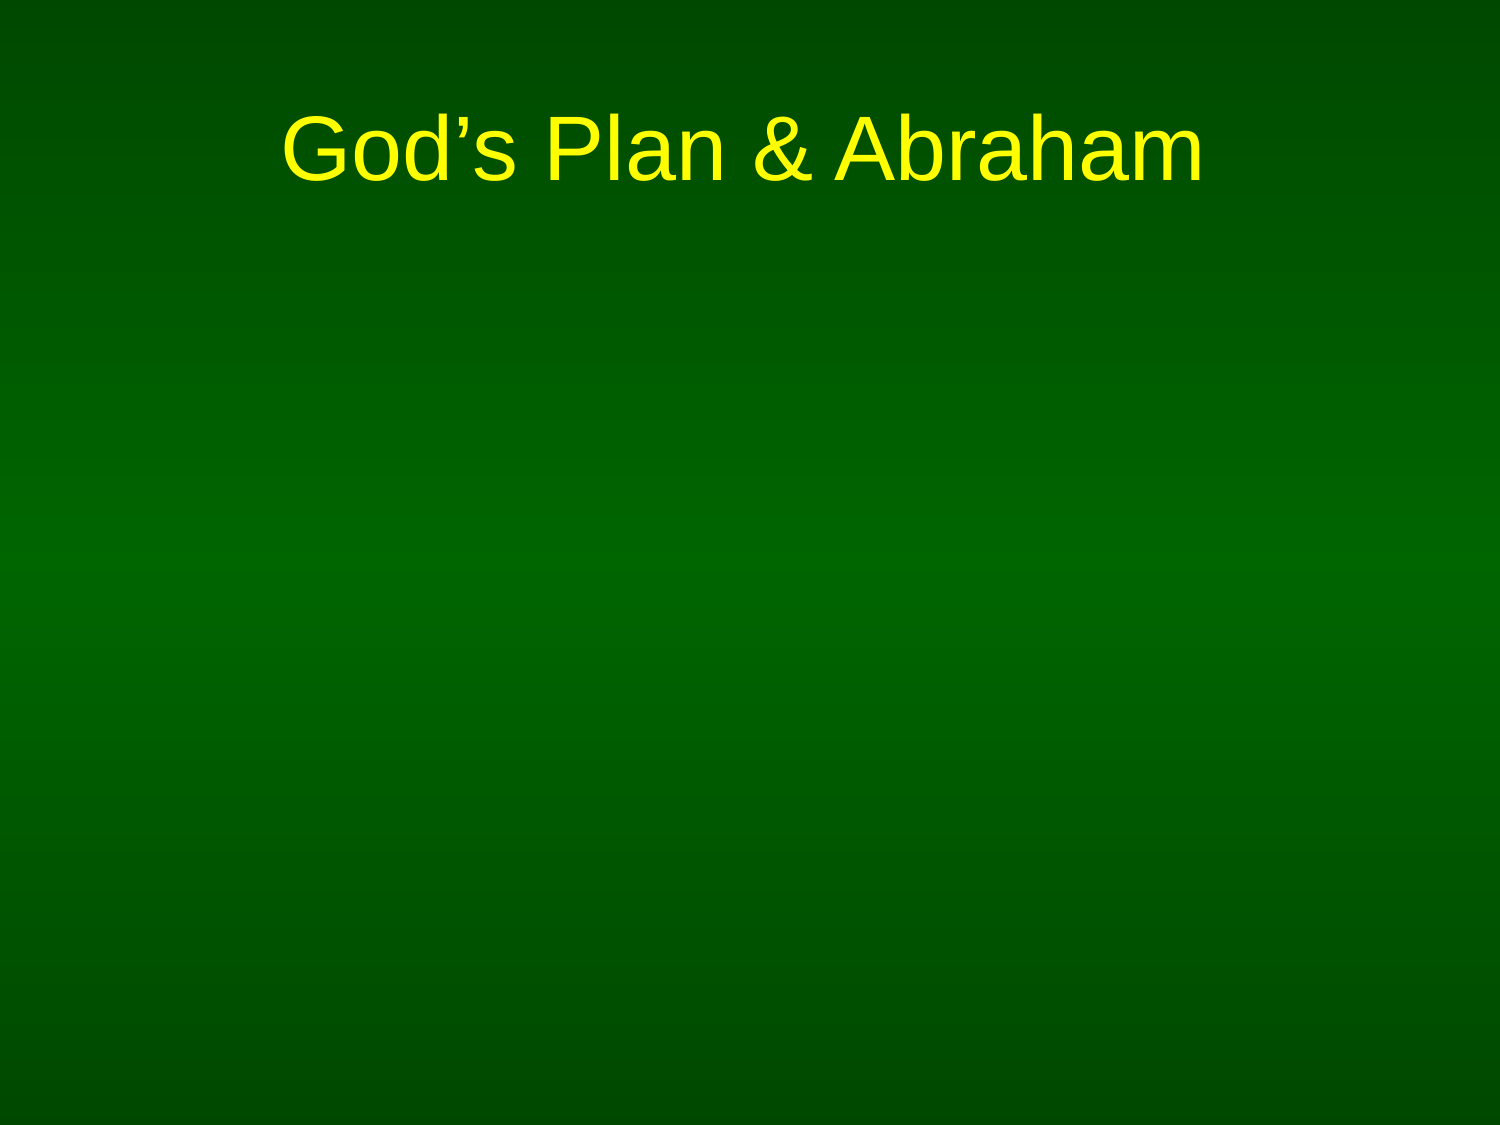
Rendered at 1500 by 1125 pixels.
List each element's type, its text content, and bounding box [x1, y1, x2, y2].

title God’s Plan & Abraham [50, 50, 1438, 238]
